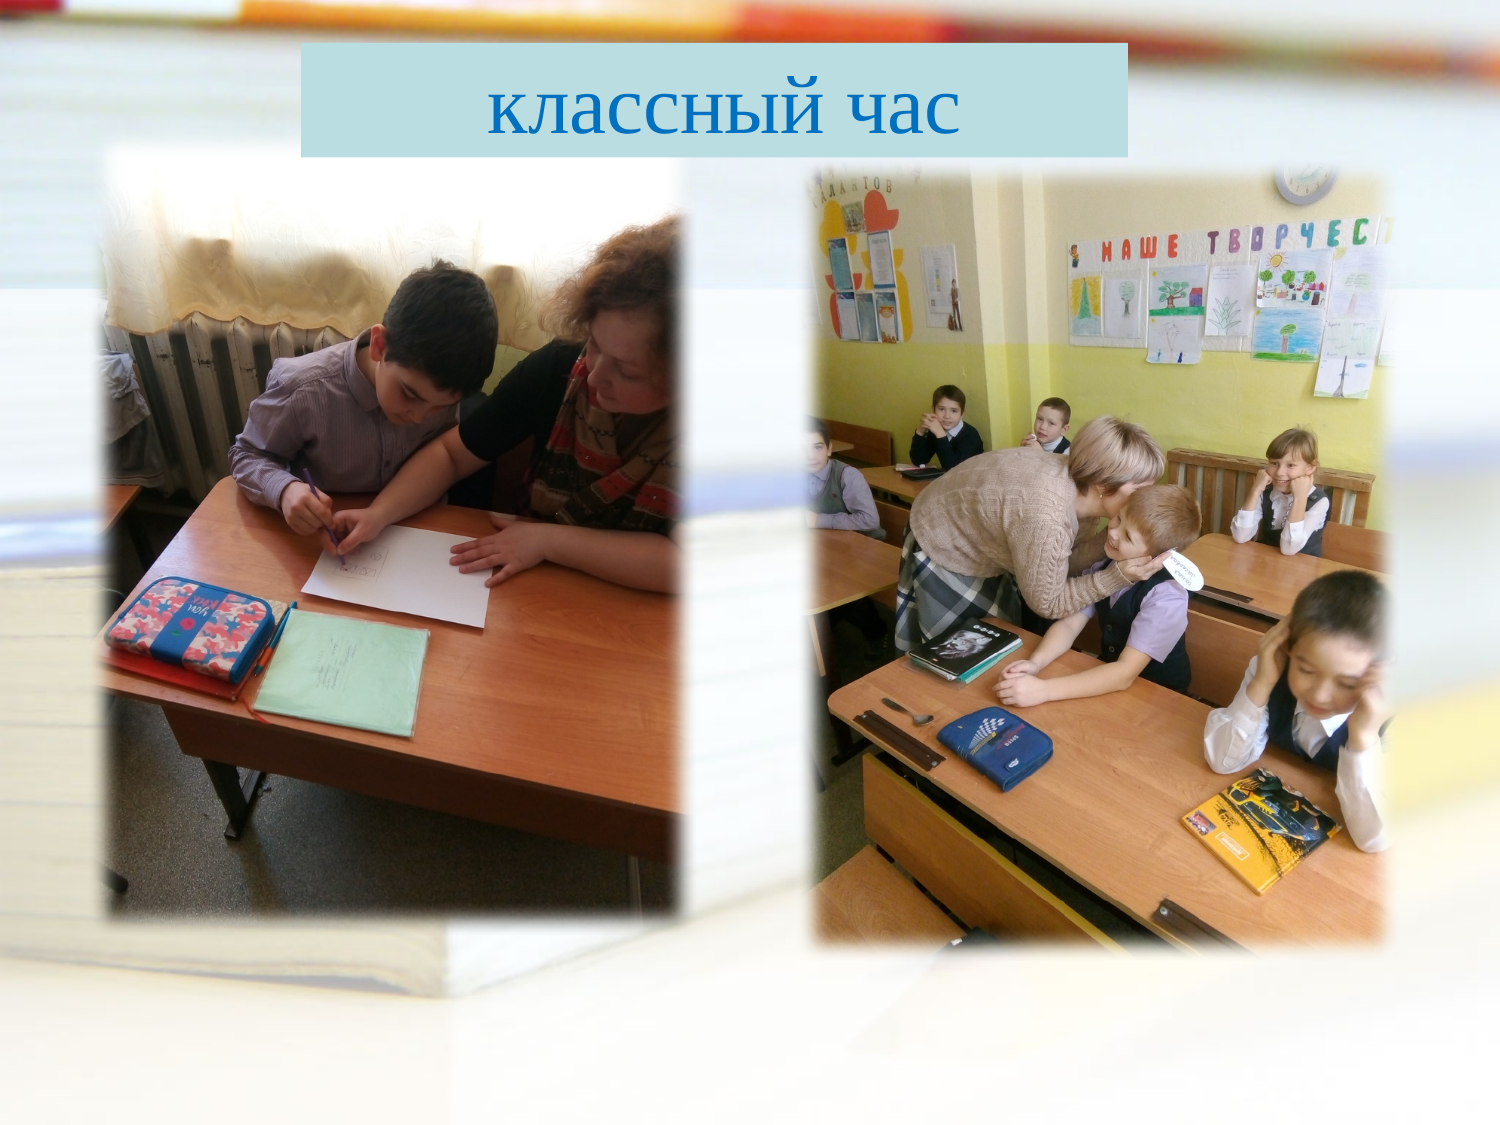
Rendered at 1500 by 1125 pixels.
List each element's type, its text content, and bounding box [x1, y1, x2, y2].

text_box классный час [301, 42, 1128, 158]
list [88, 125, 697, 936]
picture [0, 0, 1500, 1125]
